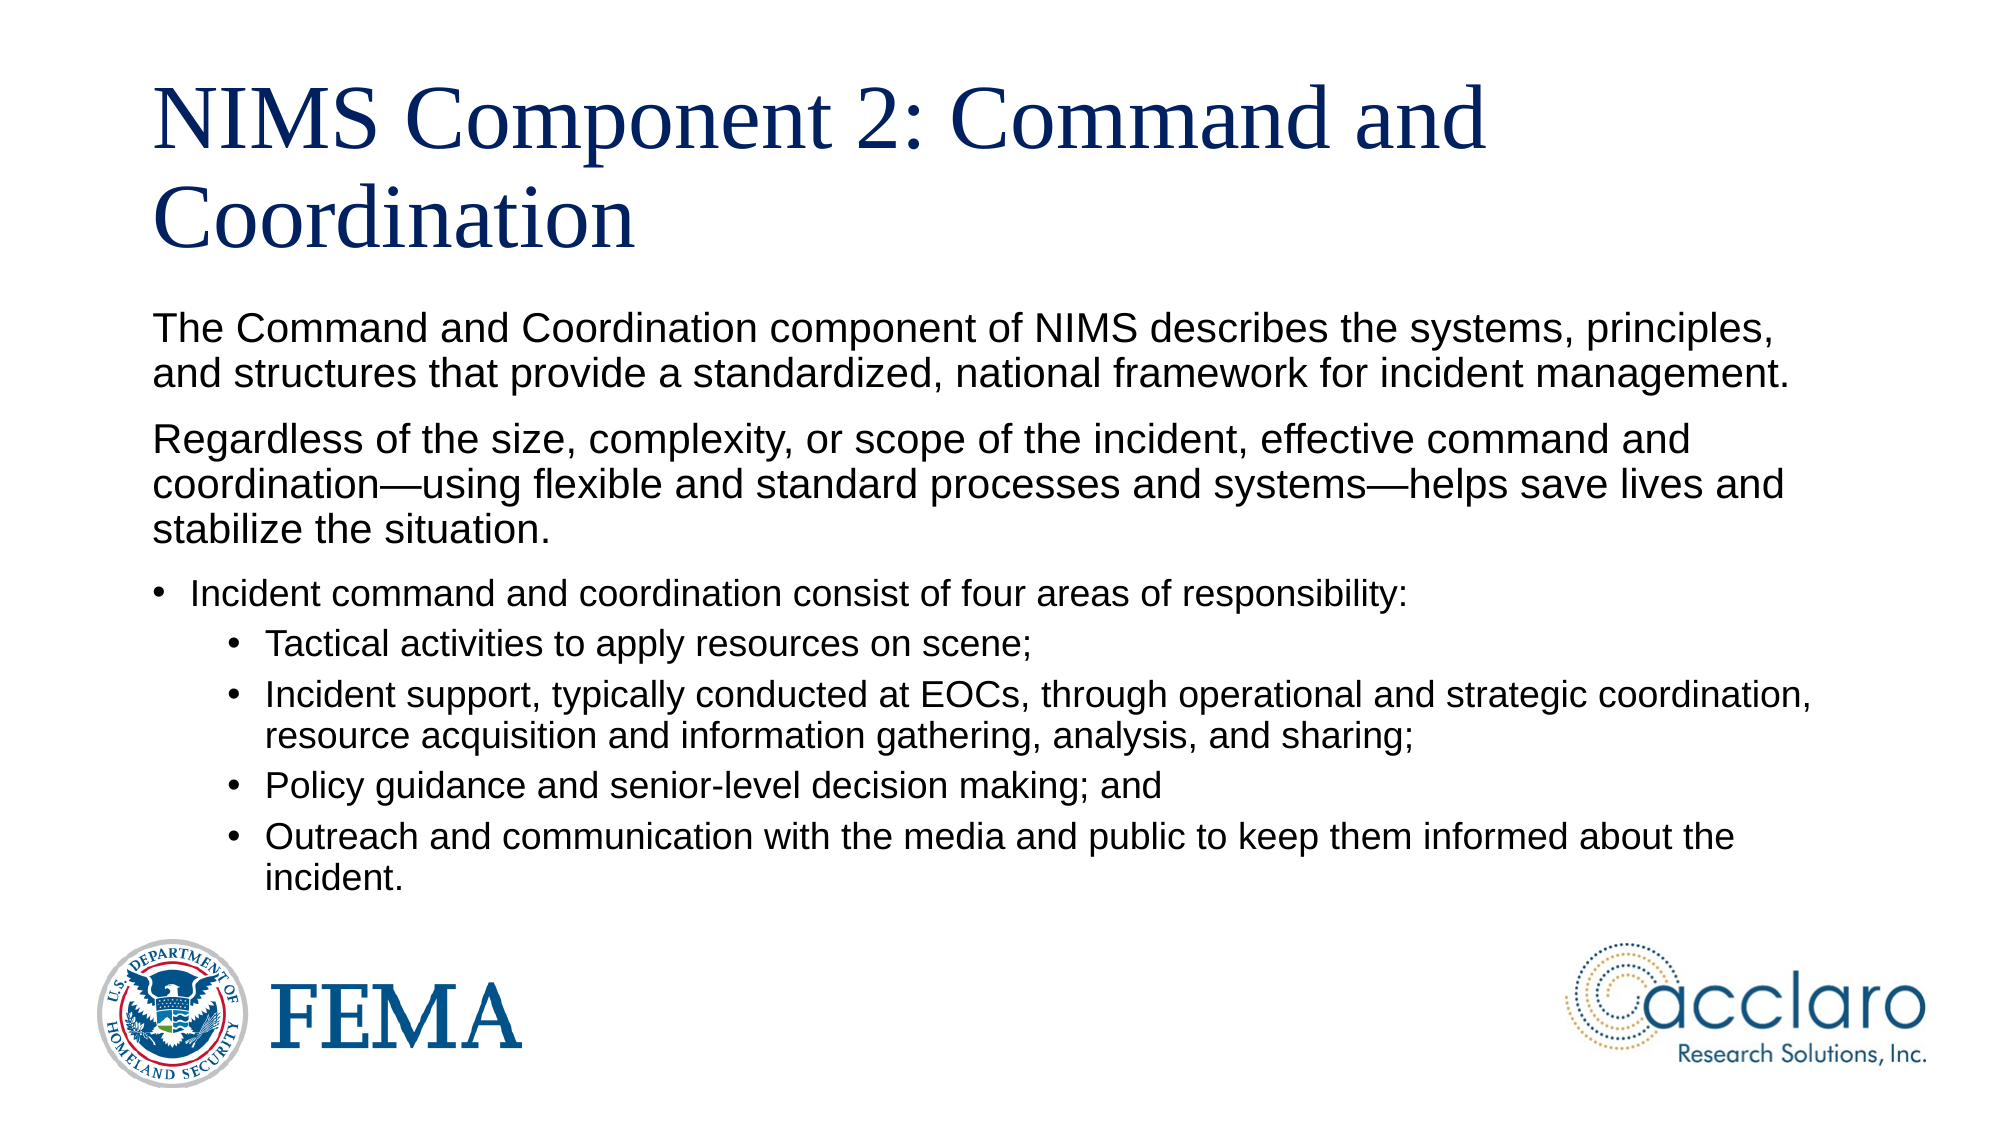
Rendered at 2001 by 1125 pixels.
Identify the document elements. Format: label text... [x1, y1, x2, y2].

title NIMS Component 2: Command and Coordination [137, 59, 1863, 278]
picture [1565, 943, 1926, 1066]
picture [97, 939, 522, 1088]
list The Command and Coordination component of NIMS describes the systems, principles, and structures that provide a standardized, national framework for incident management. Regardless of the size, complexity, or scope of the incident, effective command and coordination—using flexible and standard processes and systems—helps save lives and stabilize the situation. Incident command and coordination consist of four areas of responsibility: Tactical activities to apply resources on scene; Incident support, typically conducted at EOCs, through operational and strategic coordination, resource acquisition and information gathering, analysis, and sharing; Policy guidance and senior-level decision making; and Outreach and communication with the media and public to keep them informed about the incident. [137, 299, 1863, 1014]
